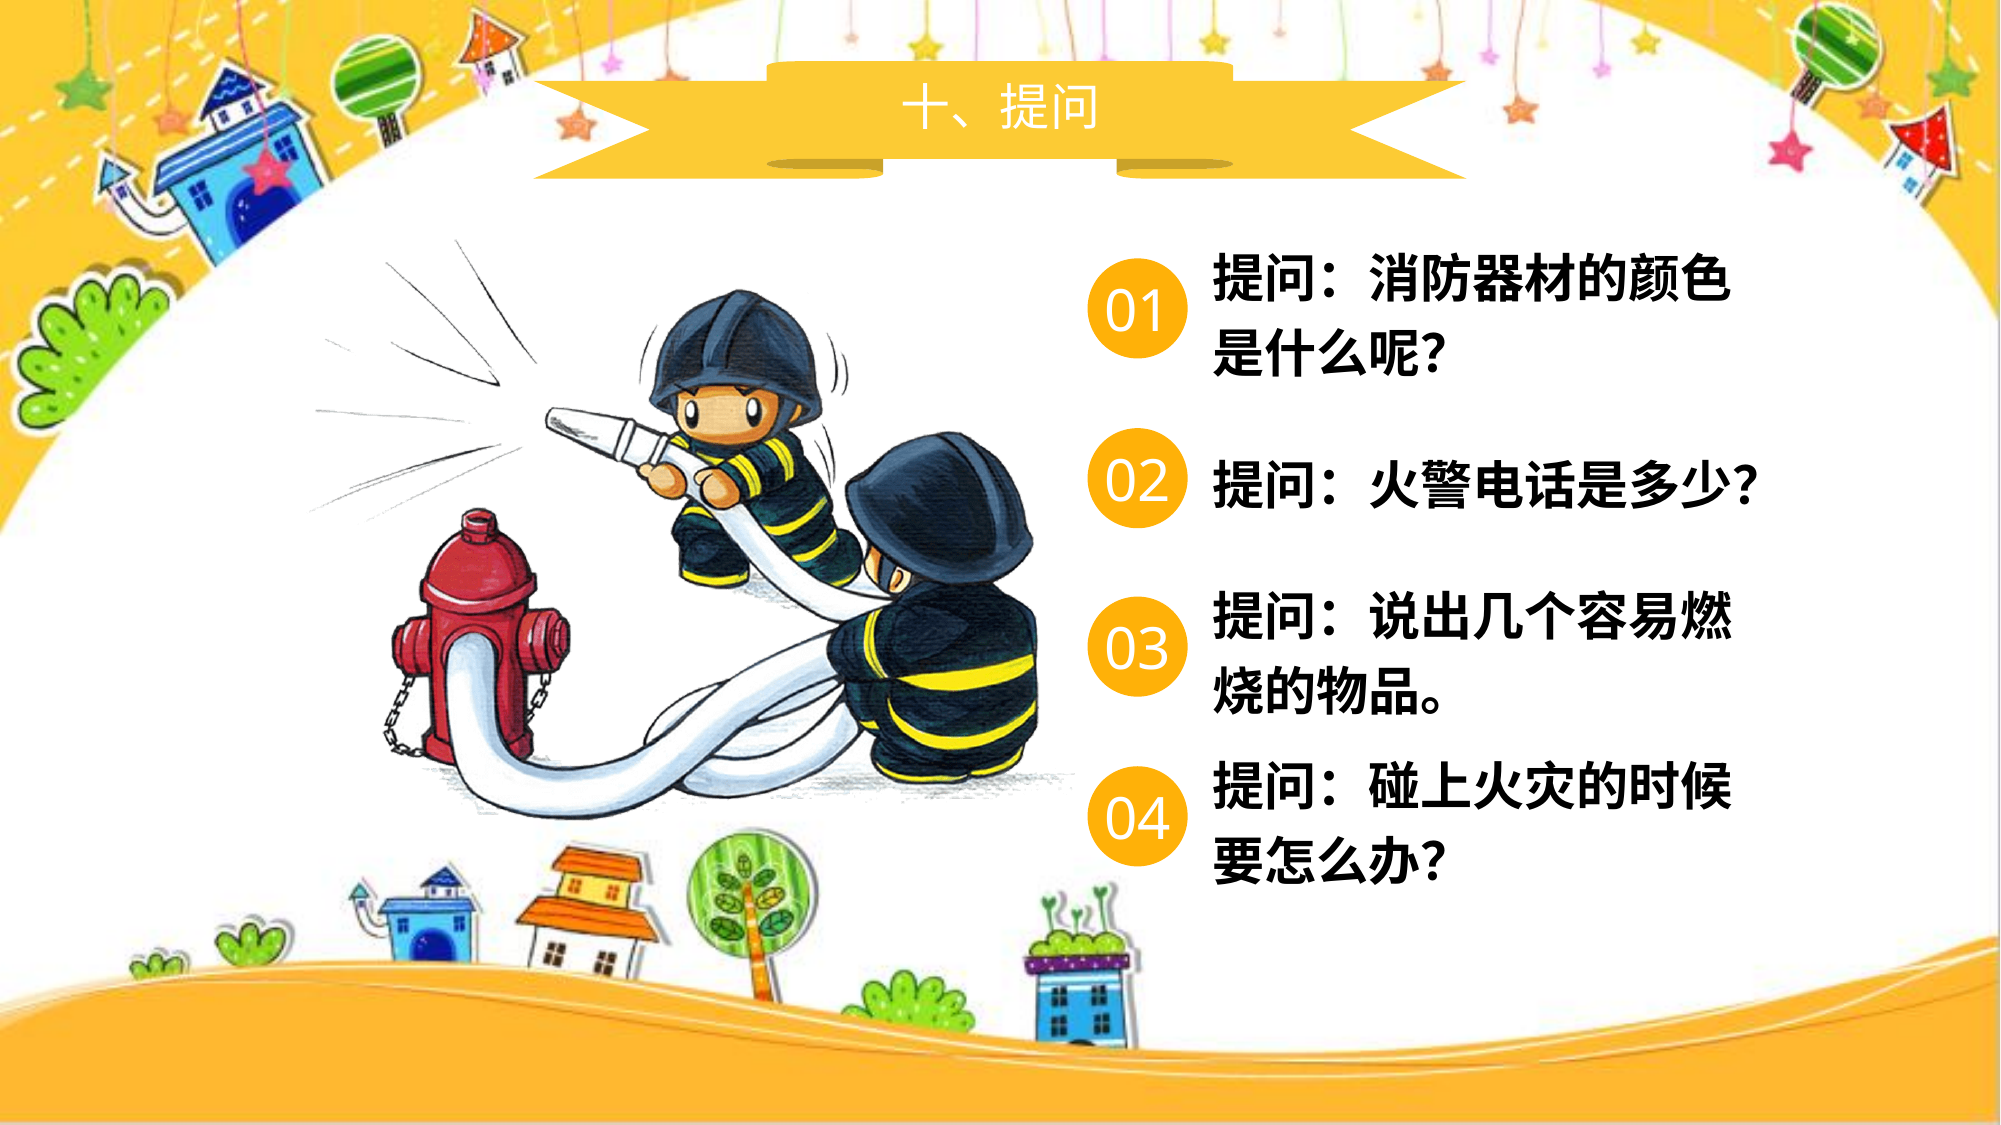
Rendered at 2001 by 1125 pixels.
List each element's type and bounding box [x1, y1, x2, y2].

picture [0, 0, 2001, 1125]
text_box [533, 61, 1467, 179]
text_box [1087, 232, 1742, 886]
